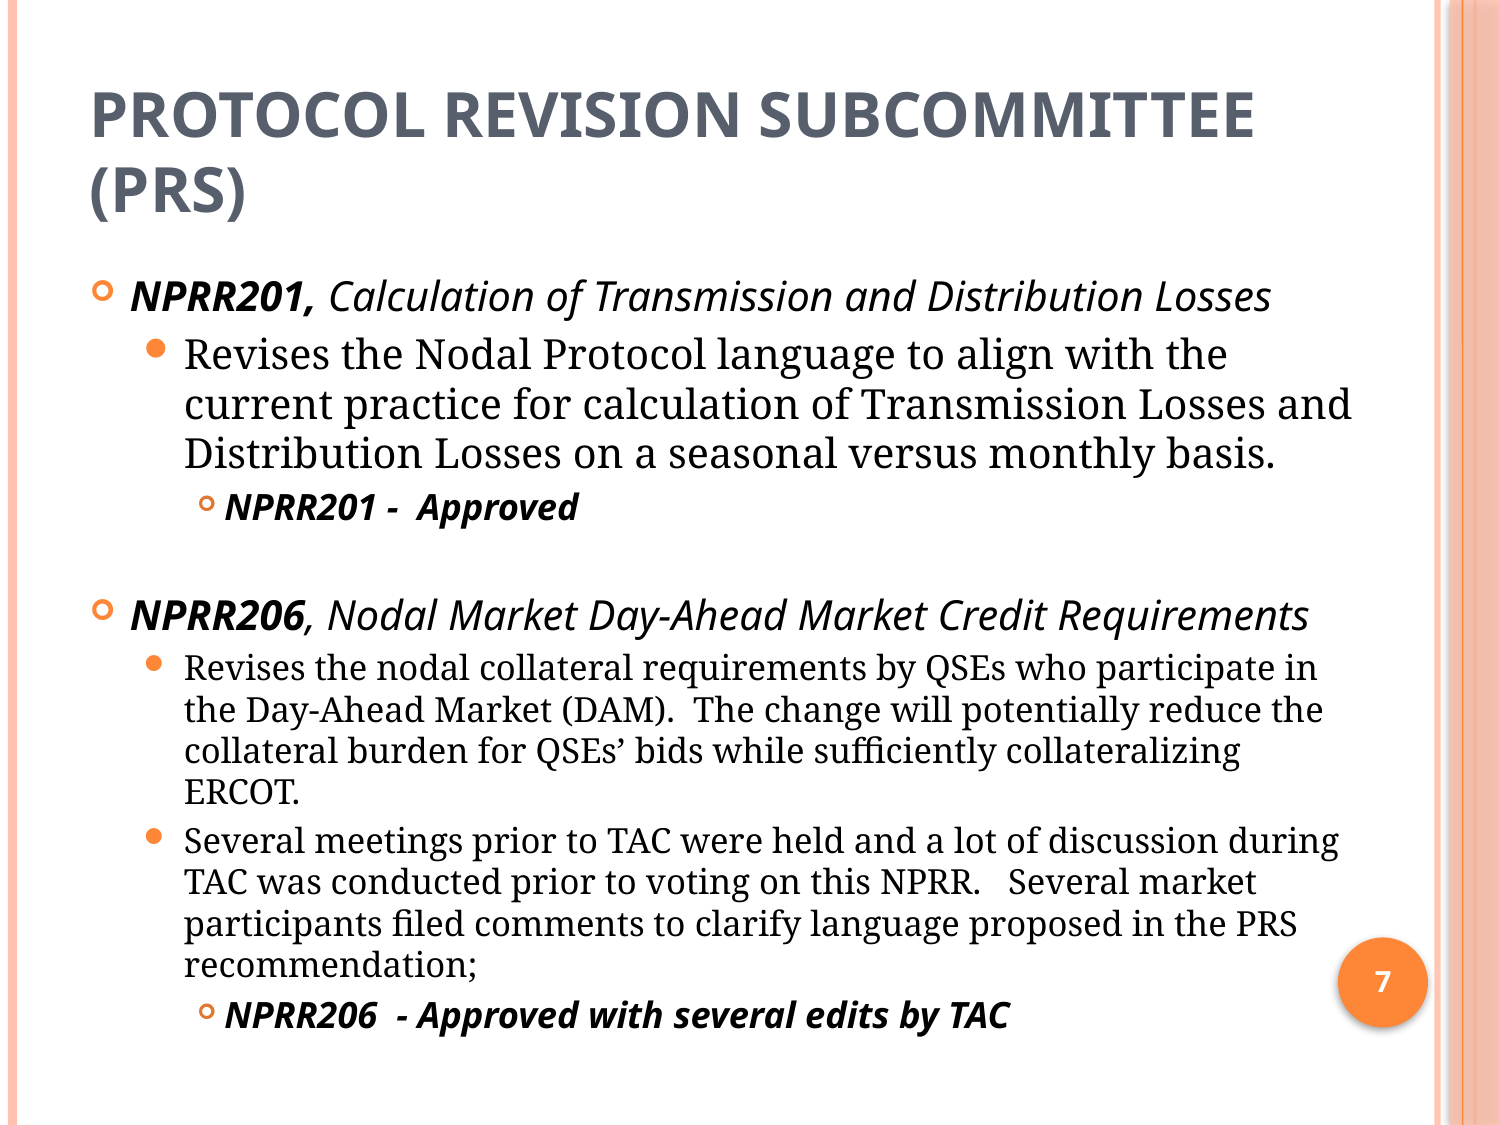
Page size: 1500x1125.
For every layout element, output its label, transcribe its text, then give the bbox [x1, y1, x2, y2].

list NPRR201, Calculation of Transmission and Distribution Losses Revises the Nodal Protocol language to align with the current practice for calculation of Transmission Losses and Distribution Losses on a seasonal versus monthly basis. NPRR201 - Approved NPRR206, Nodal Market Day-Ahead Market Credit Requirements Revises the nodal collateral requirements by QSEs who participate in the Day-Ahead Market (DAM). The change will potentially reduce the collateral burden for QSEs’ bids while sufficiently collateralizing ERCOT. Several meetings prior to TAC were held and a lot of discussion during TAC was conducted prior to voting on this NPRR. Several market participants filed comments to clarify language proposed in the PRS recommendation; NPRR206 - Approved with several edits by TAC [75, 262, 1375, 1088]
slide_number 7 [1333, 940, 1434, 1027]
title Protocol Revision Subcommittee (PRS) [75, 45, 1300, 233]
